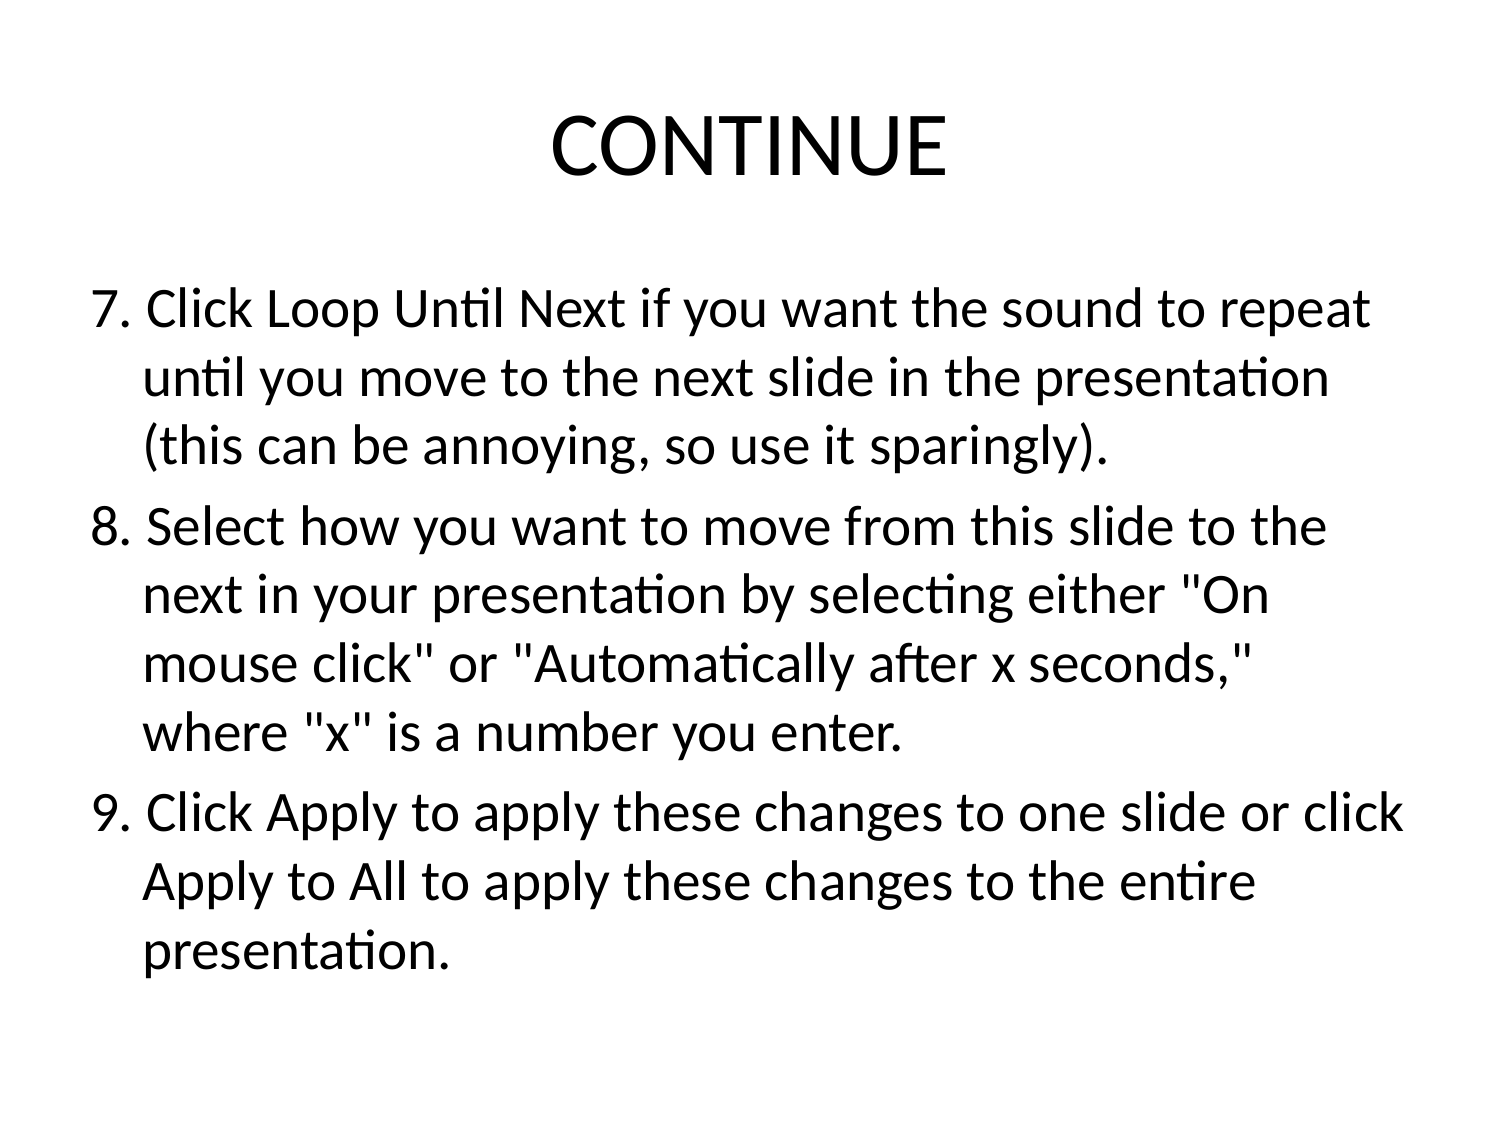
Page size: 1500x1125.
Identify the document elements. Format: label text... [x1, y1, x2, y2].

title CONTINUE [75, 45, 1425, 233]
list 7. Click Loop Until Next if you want the sound to repeat until you move to the next slide in the presentation (this can be annoying, so use it sparingly). 8. Select how you want to move from this slide to the next in your presentation by selecting either "On mouse click" or "Automatically after x seconds," where "x" is a number you enter. 9. Click Apply to apply these changes to one slide or click Apply to All to apply these changes to the entire presentation. [75, 262, 1425, 1005]
